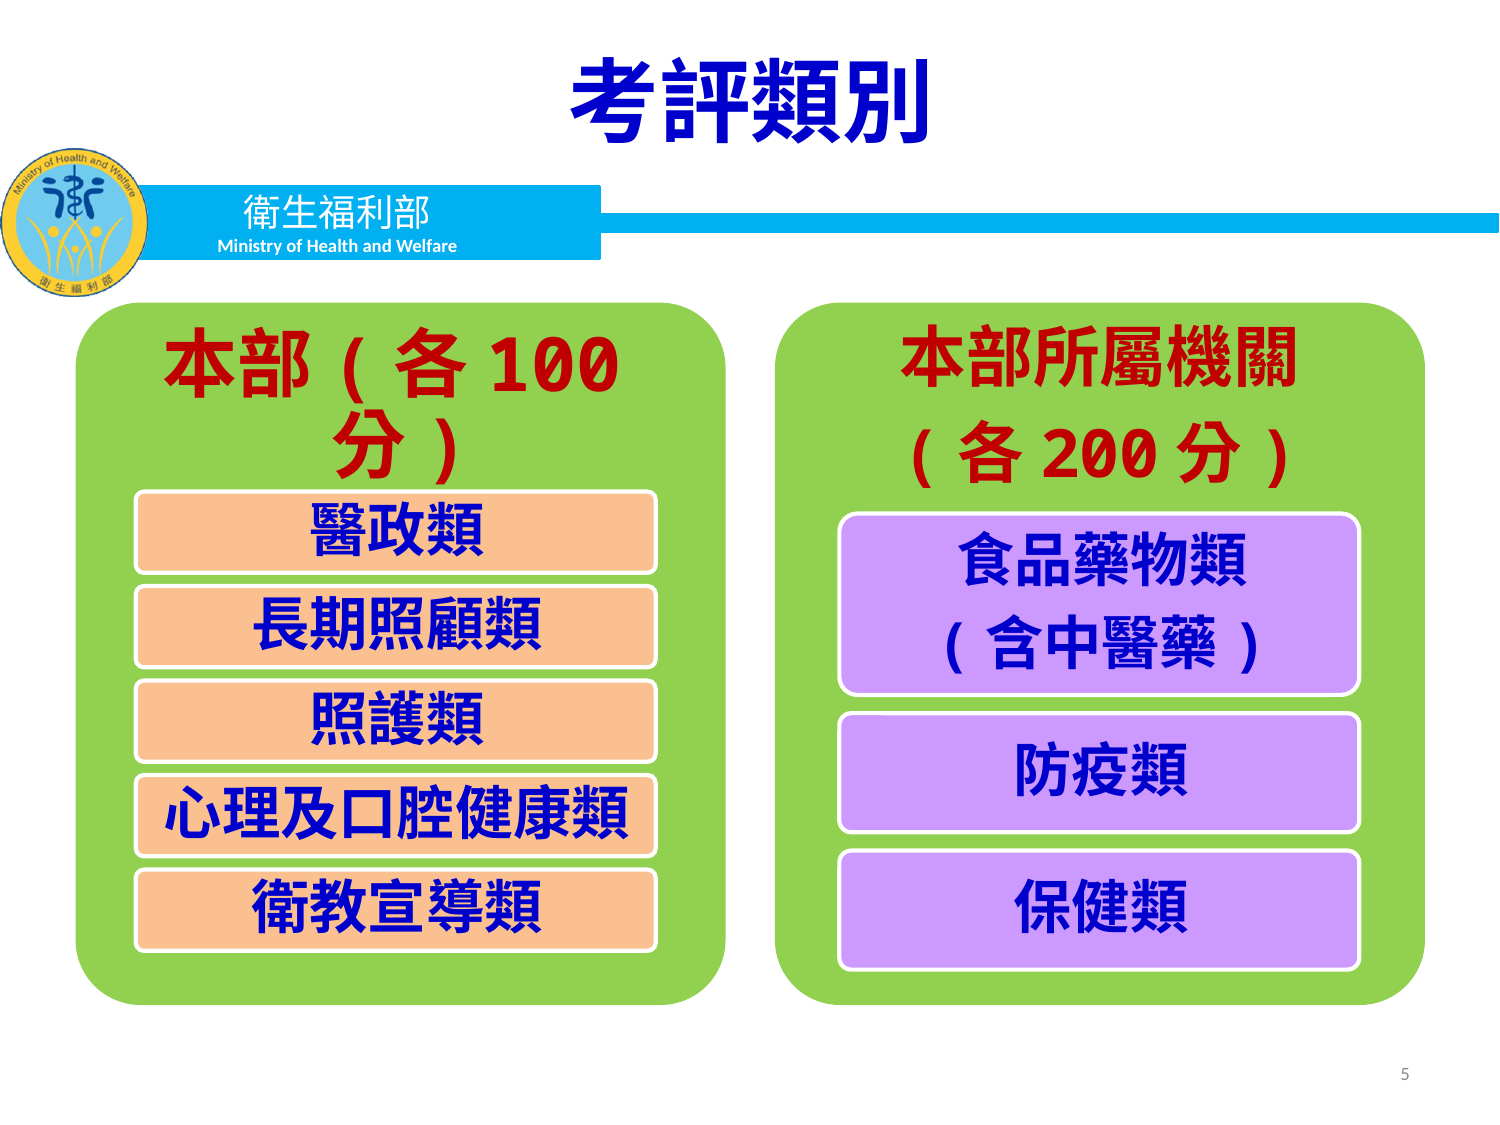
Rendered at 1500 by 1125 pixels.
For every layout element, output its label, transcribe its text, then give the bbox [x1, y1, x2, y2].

slide_number 5 [1074, 1042, 1425, 1103]
picture [0, 148, 148, 297]
title 考評類別 [75, 4, 1426, 192]
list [74, 302, 1426, 1006]
